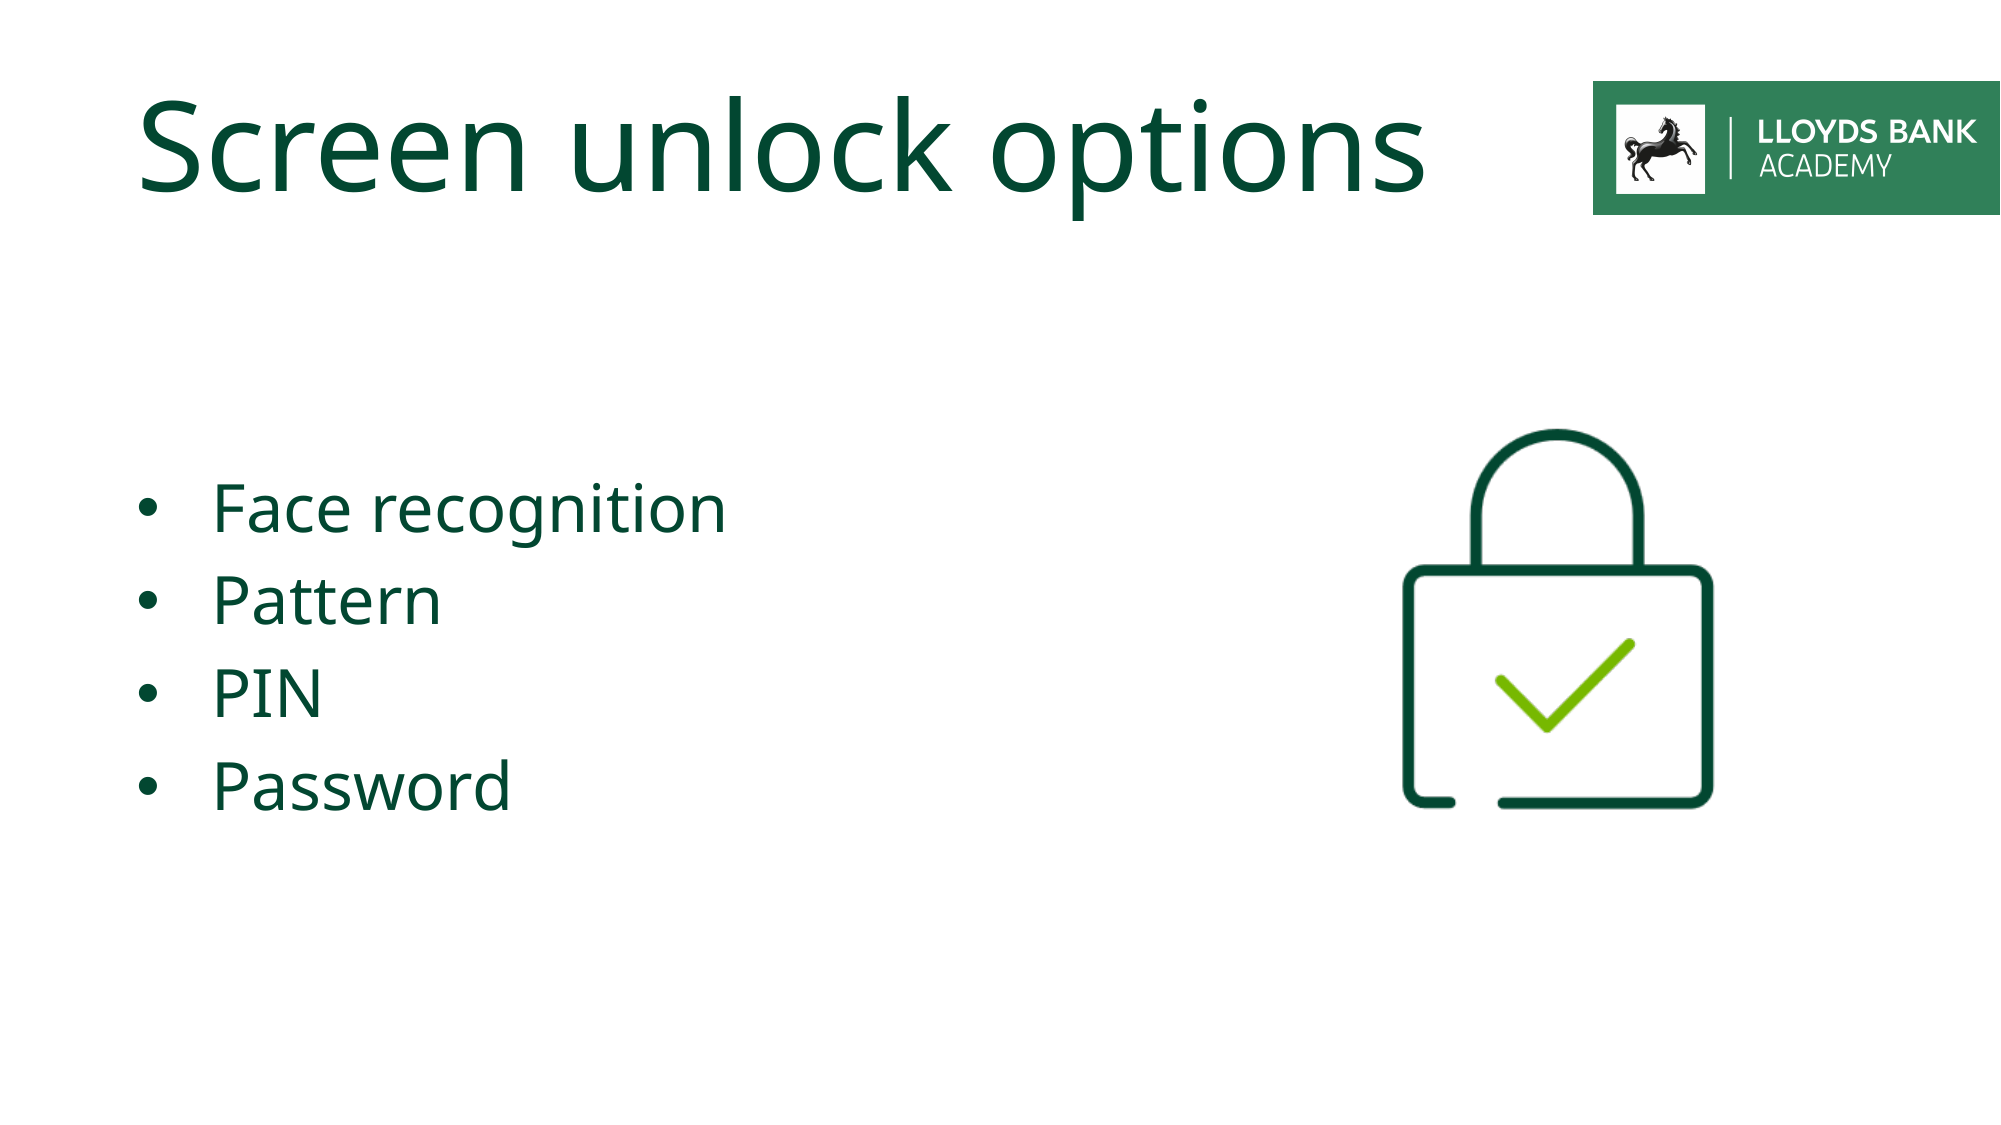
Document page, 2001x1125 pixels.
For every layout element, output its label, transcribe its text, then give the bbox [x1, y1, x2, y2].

picture [1593, 81, 2000, 215]
picture [1236, 328, 1879, 972]
list Face recognition Pattern PIN Password [121, 328, 1170, 972]
list Screen unlock options [121, 75, 1579, 221]
